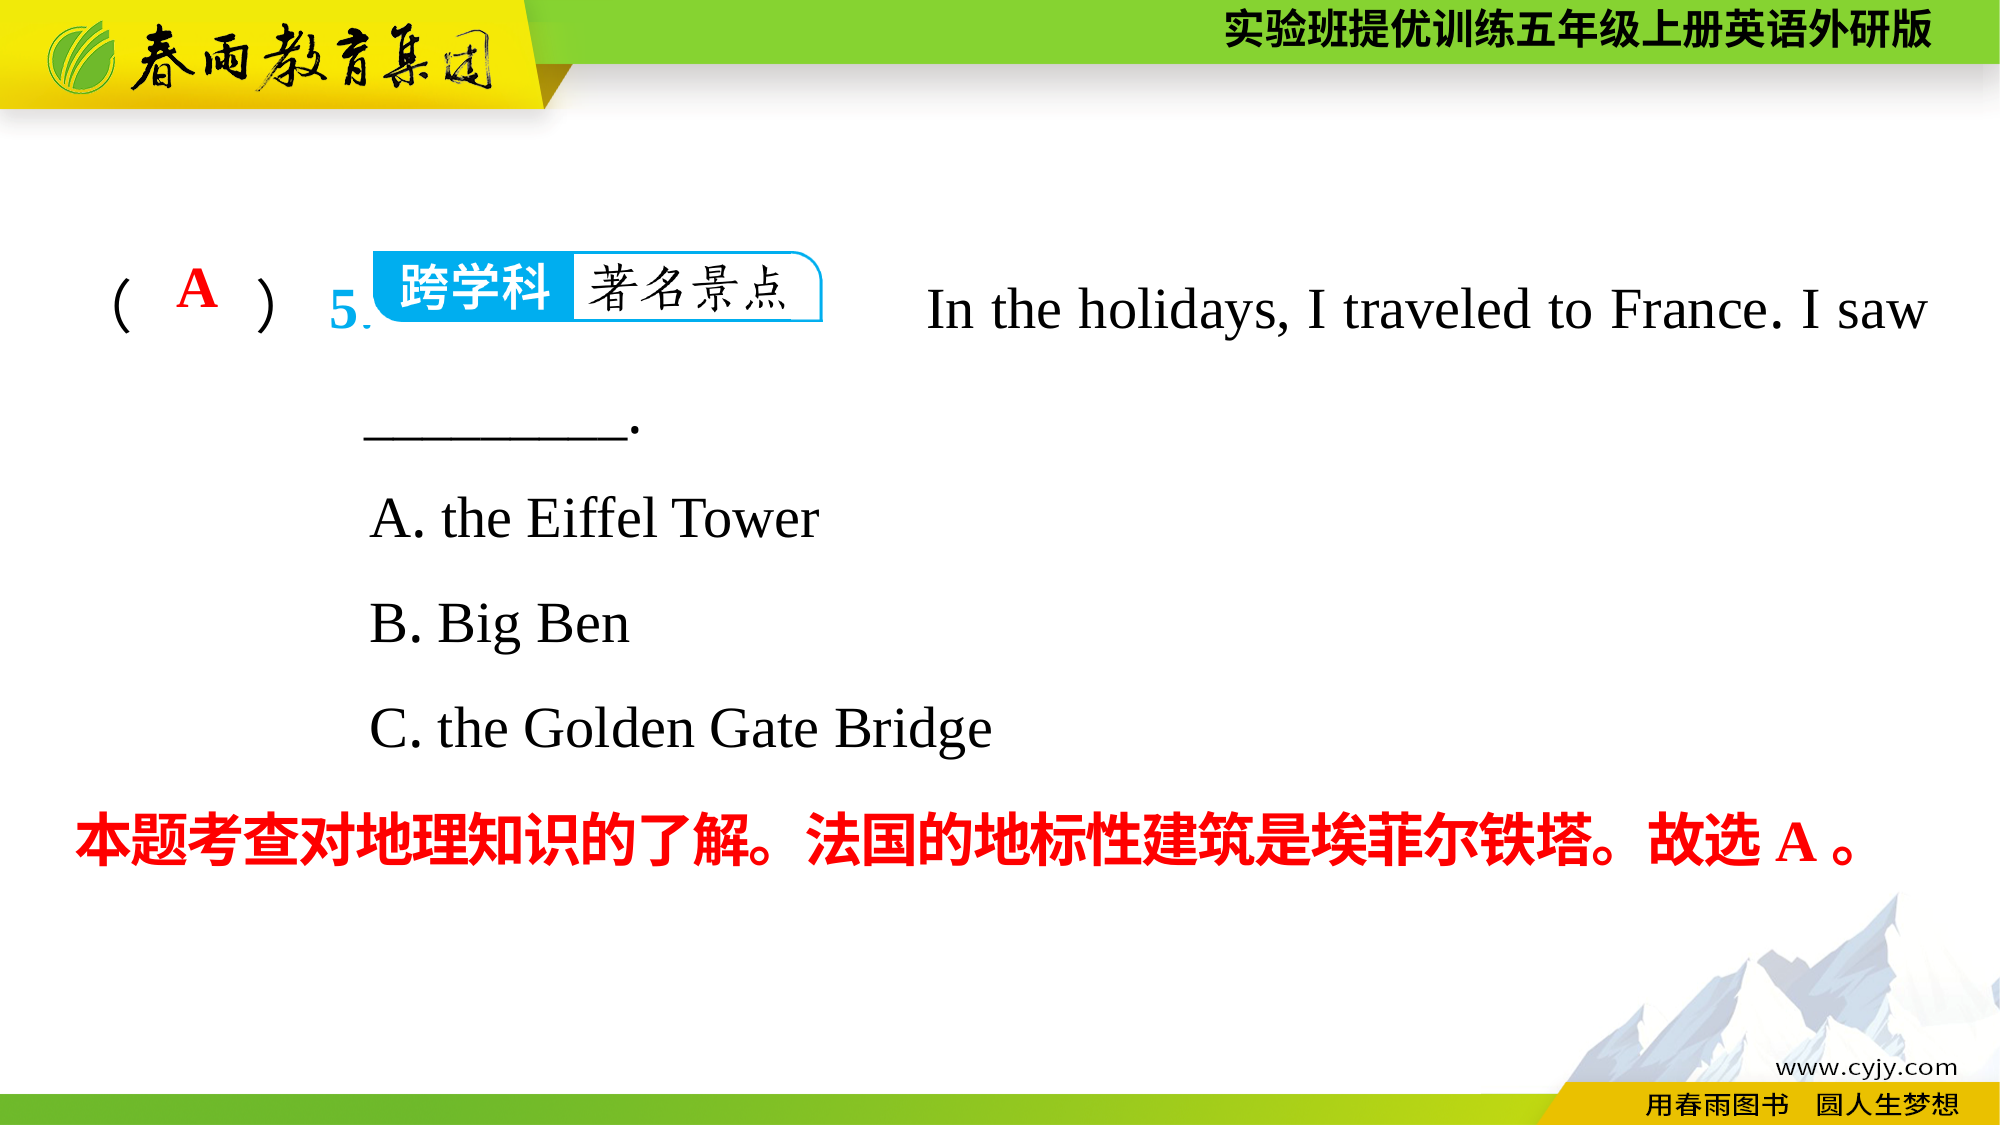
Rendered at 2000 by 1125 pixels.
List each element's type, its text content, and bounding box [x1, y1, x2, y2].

list （ ）5. In the holidays, I traveled to France. I saw _________. A. the Eiffel Tower B. Big Ben C. the Golden Gate Bridge [59, 227, 1944, 760]
picture [0, 0, 2000, 1125]
text_box A [161, 242, 234, 327]
text_box 本题考查对地理知识的了解。法国的地标性建筑是埃菲尔铁塔。故选A。 [59, 760, 1944, 881]
